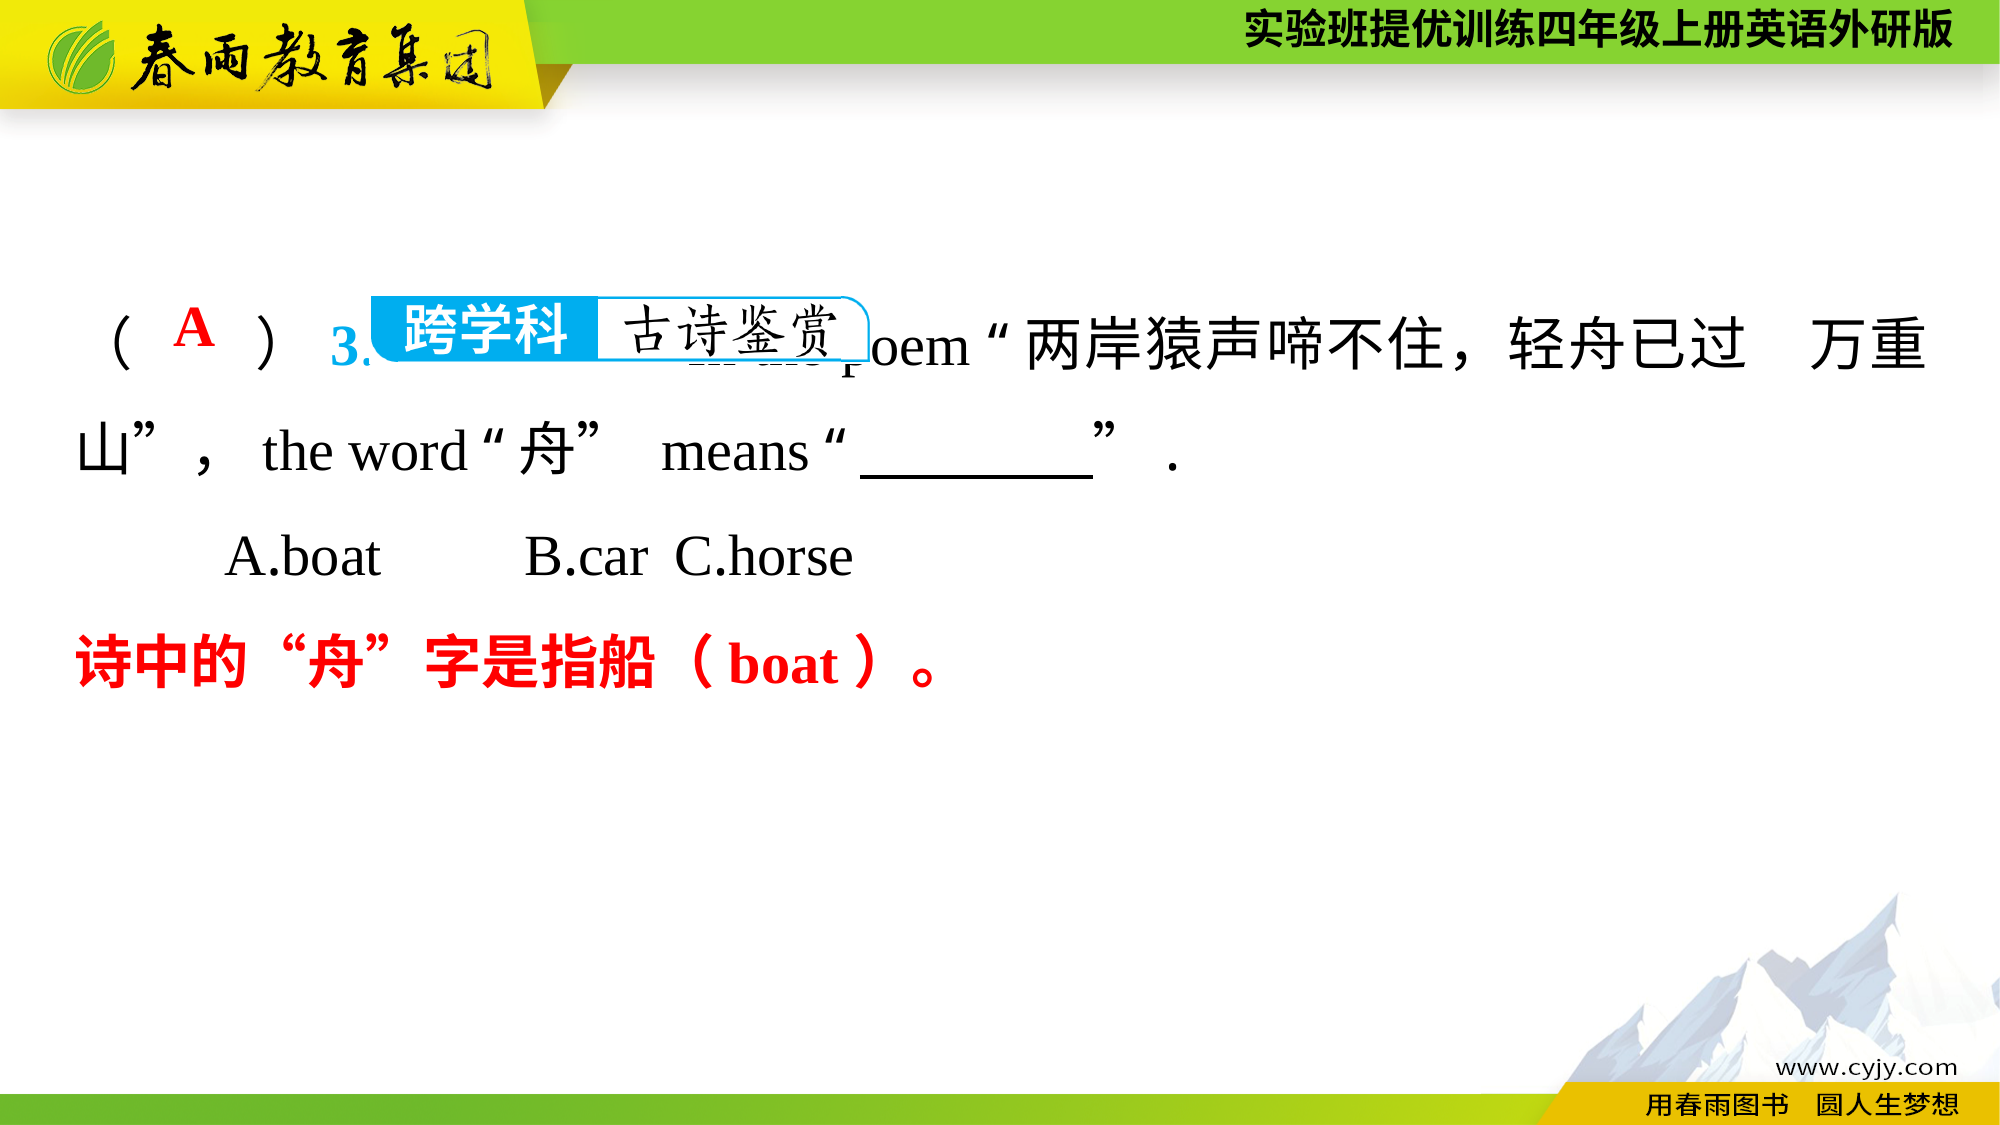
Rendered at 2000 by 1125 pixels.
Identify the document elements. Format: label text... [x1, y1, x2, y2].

picture [0, 0, 2000, 1125]
text_box A [158, 280, 231, 366]
list （ ）3. In the poem “两岸猿声啼不住，轻舟已过 万重山”，the word “舟” means “ ”. A.boat B.car C.horse [59, 264, 1944, 582]
text_box 诗中的“舟”字是指船（boat）。 [59, 582, 1944, 703]
